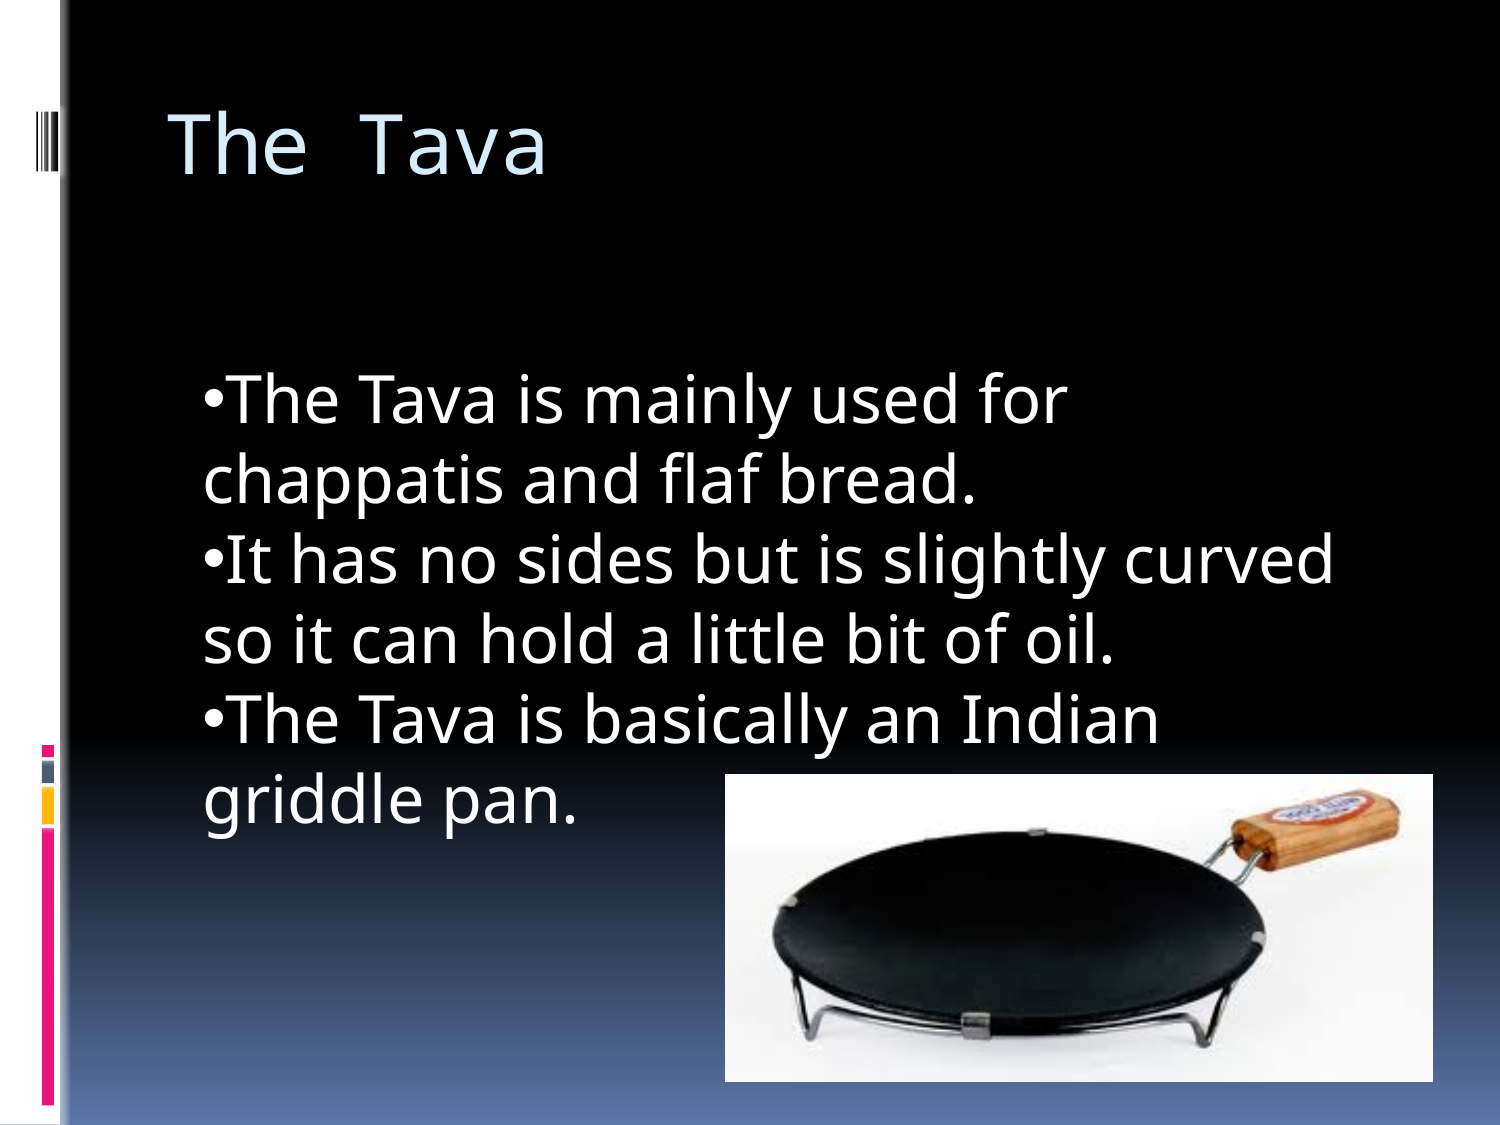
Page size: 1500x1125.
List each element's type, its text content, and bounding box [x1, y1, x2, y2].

title The Tava [150, 83, 1425, 234]
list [724, 774, 1433, 1083]
text_box The Tava is mainly used for chappatis and flaf bread. It has no sides but is slightly curved so it can hold a little bit of oil. The Tava is basically an Indian griddle pan. [187, 349, 1375, 845]
